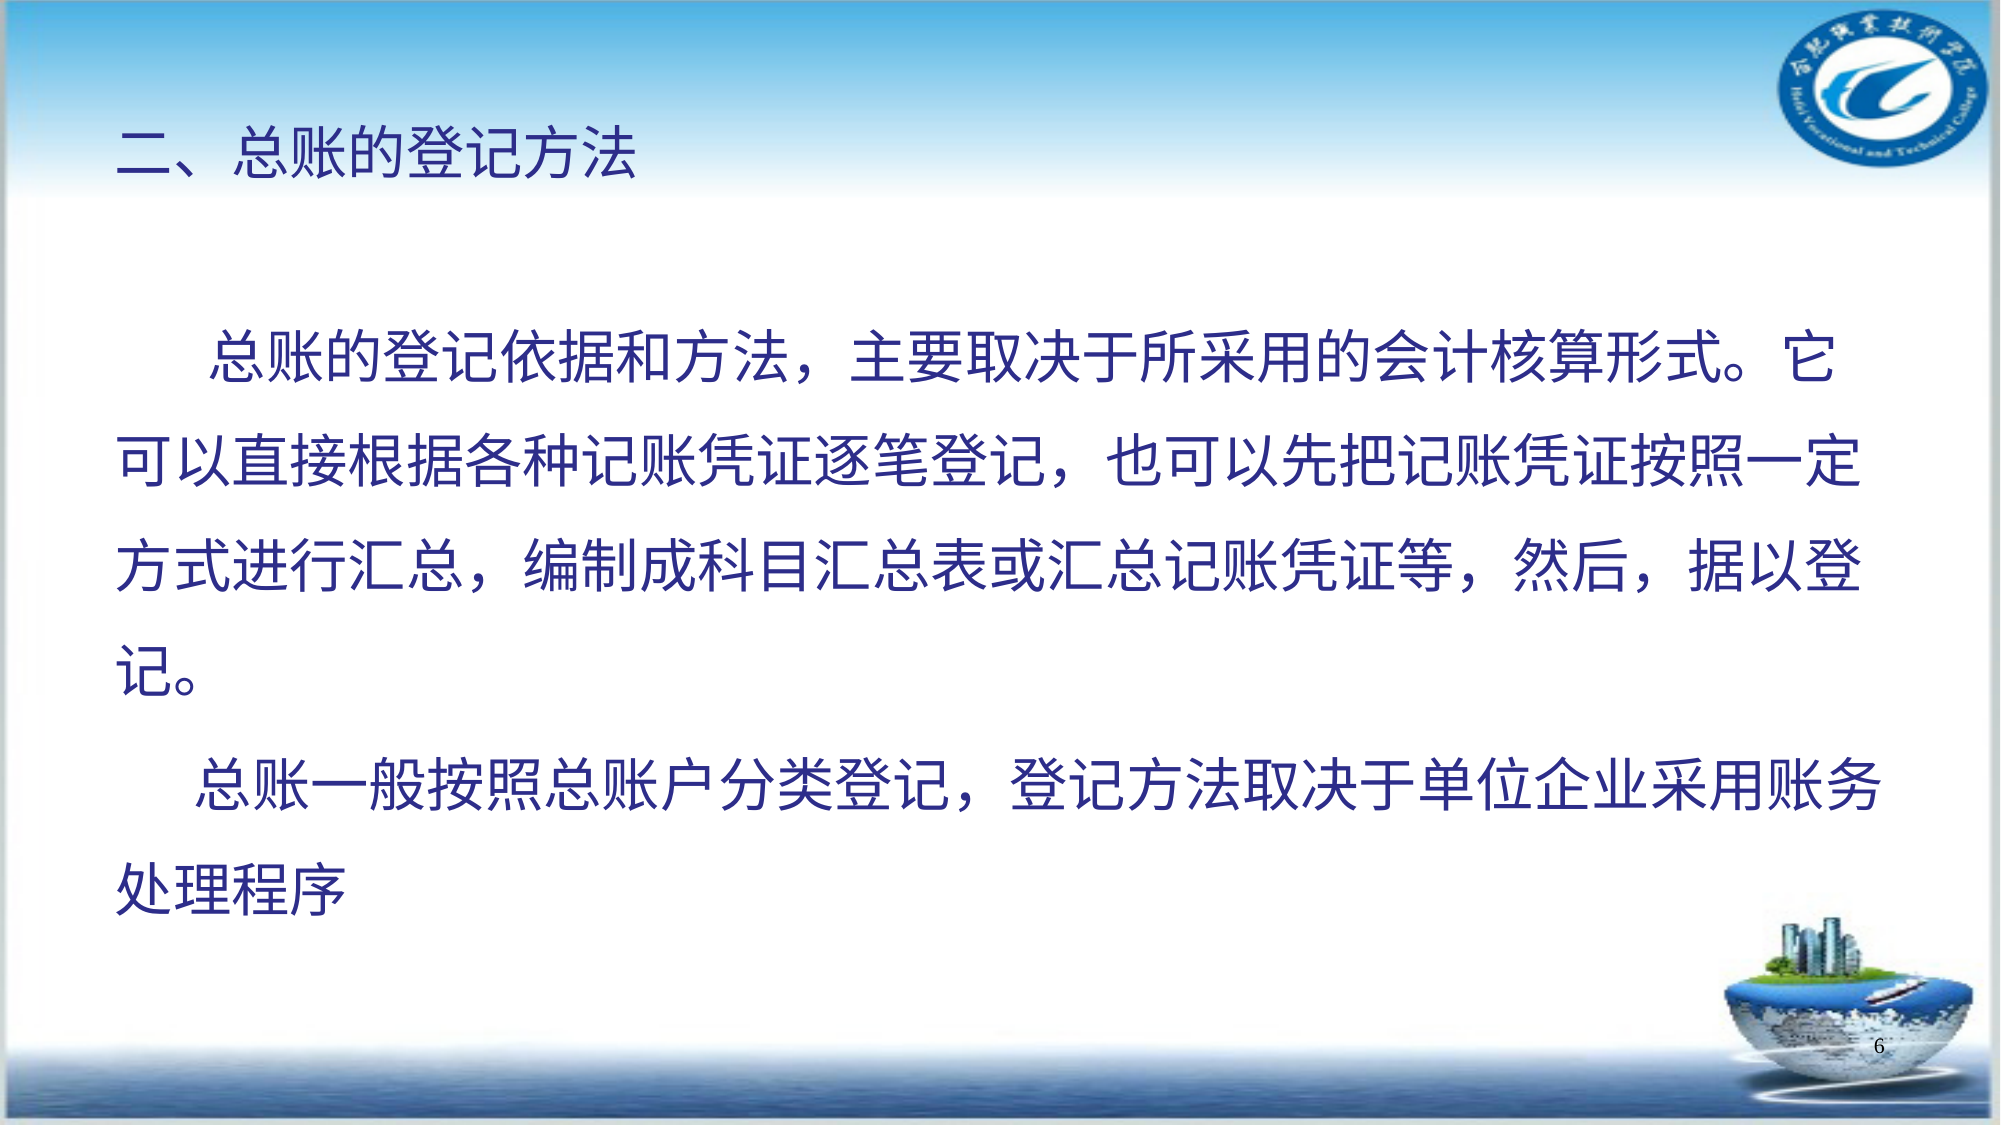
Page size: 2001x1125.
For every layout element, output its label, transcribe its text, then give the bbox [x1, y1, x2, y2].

slide_number 6 [1433, 1024, 1900, 1103]
list 二、总账的登记方法 总账的登记依据和方法，主要取决于所采用的会计核算形式。它可以直接根据各种记账凭证逐笔登记，也可以先把记账凭证按照一定方式进行汇总，编制成科目汇总表或汇总记账凭证等，然后，据以登记。 总账一般按照总账户分类登记，登记方法取决于单位企业采用账务处理程序 [99, 74, 1901, 1004]
picture [0, 0, 2001, 1125]
